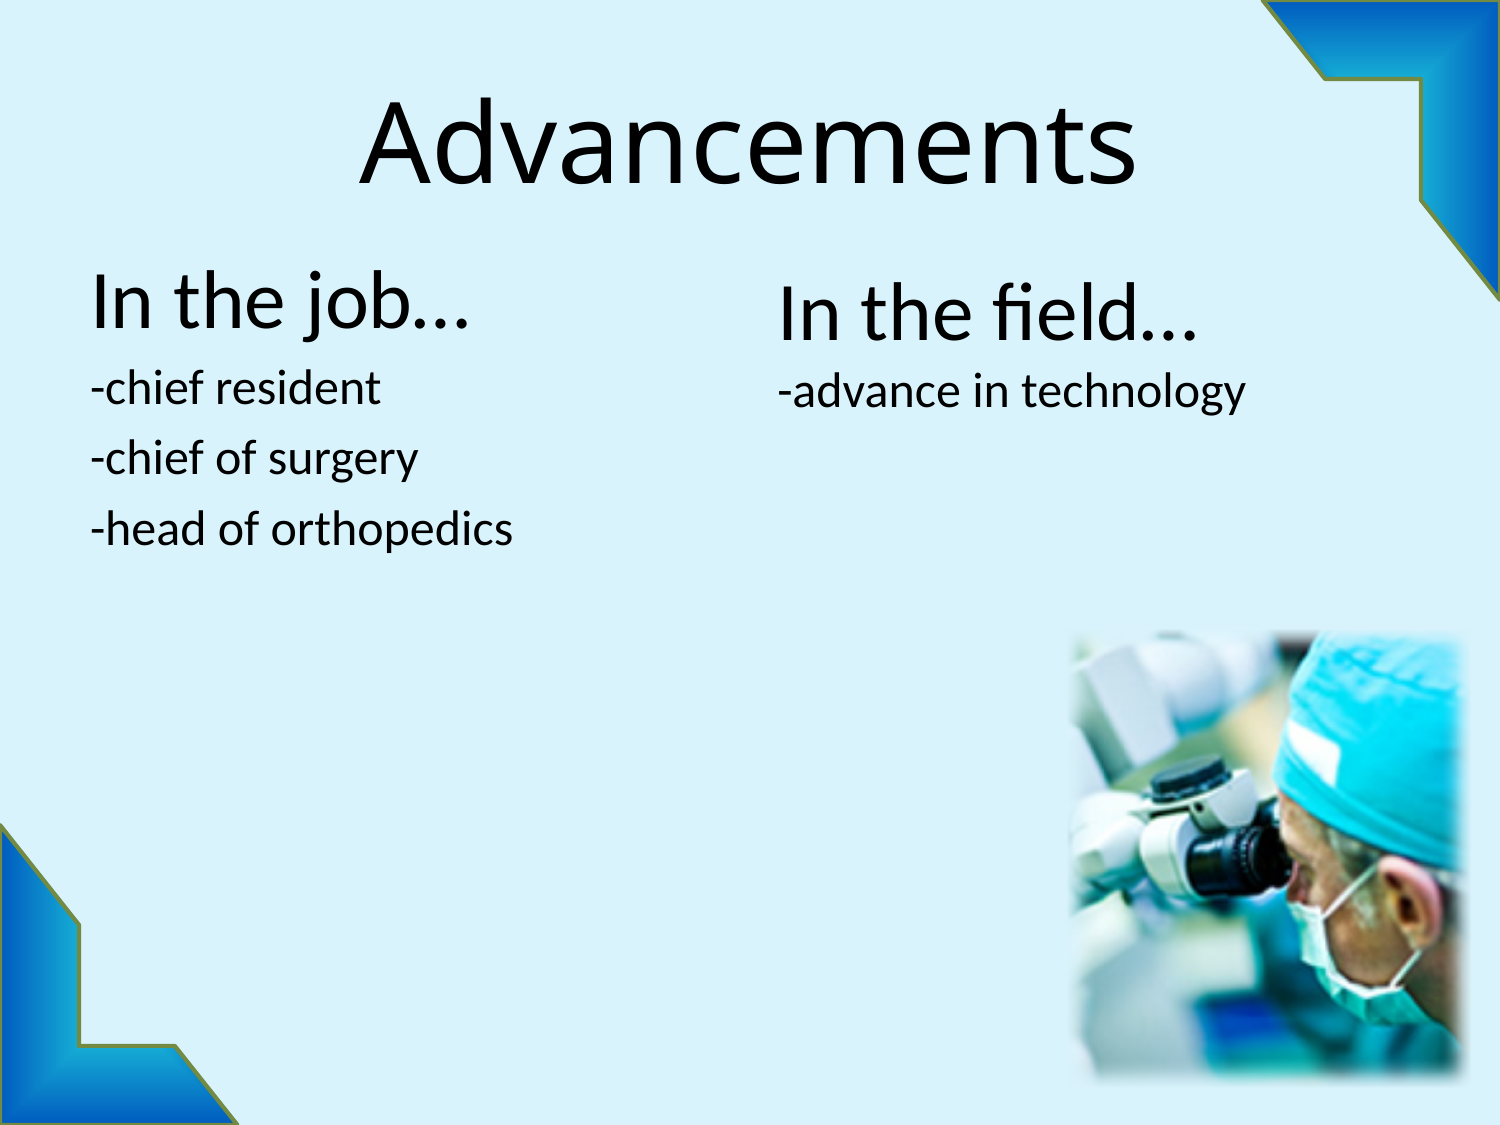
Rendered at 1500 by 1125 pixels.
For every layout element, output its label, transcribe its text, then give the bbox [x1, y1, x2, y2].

text_box In the field… -advance in technology [762, 249, 1375, 425]
picture [1062, 624, 1476, 1092]
text_box [0, 823, 240, 1125]
text_box [1260, 0, 1500, 302]
title Advancements [75, 45, 1425, 233]
list In the job… -chief resident -chief of surgery -head of orthopedics [75, 237, 775, 725]
